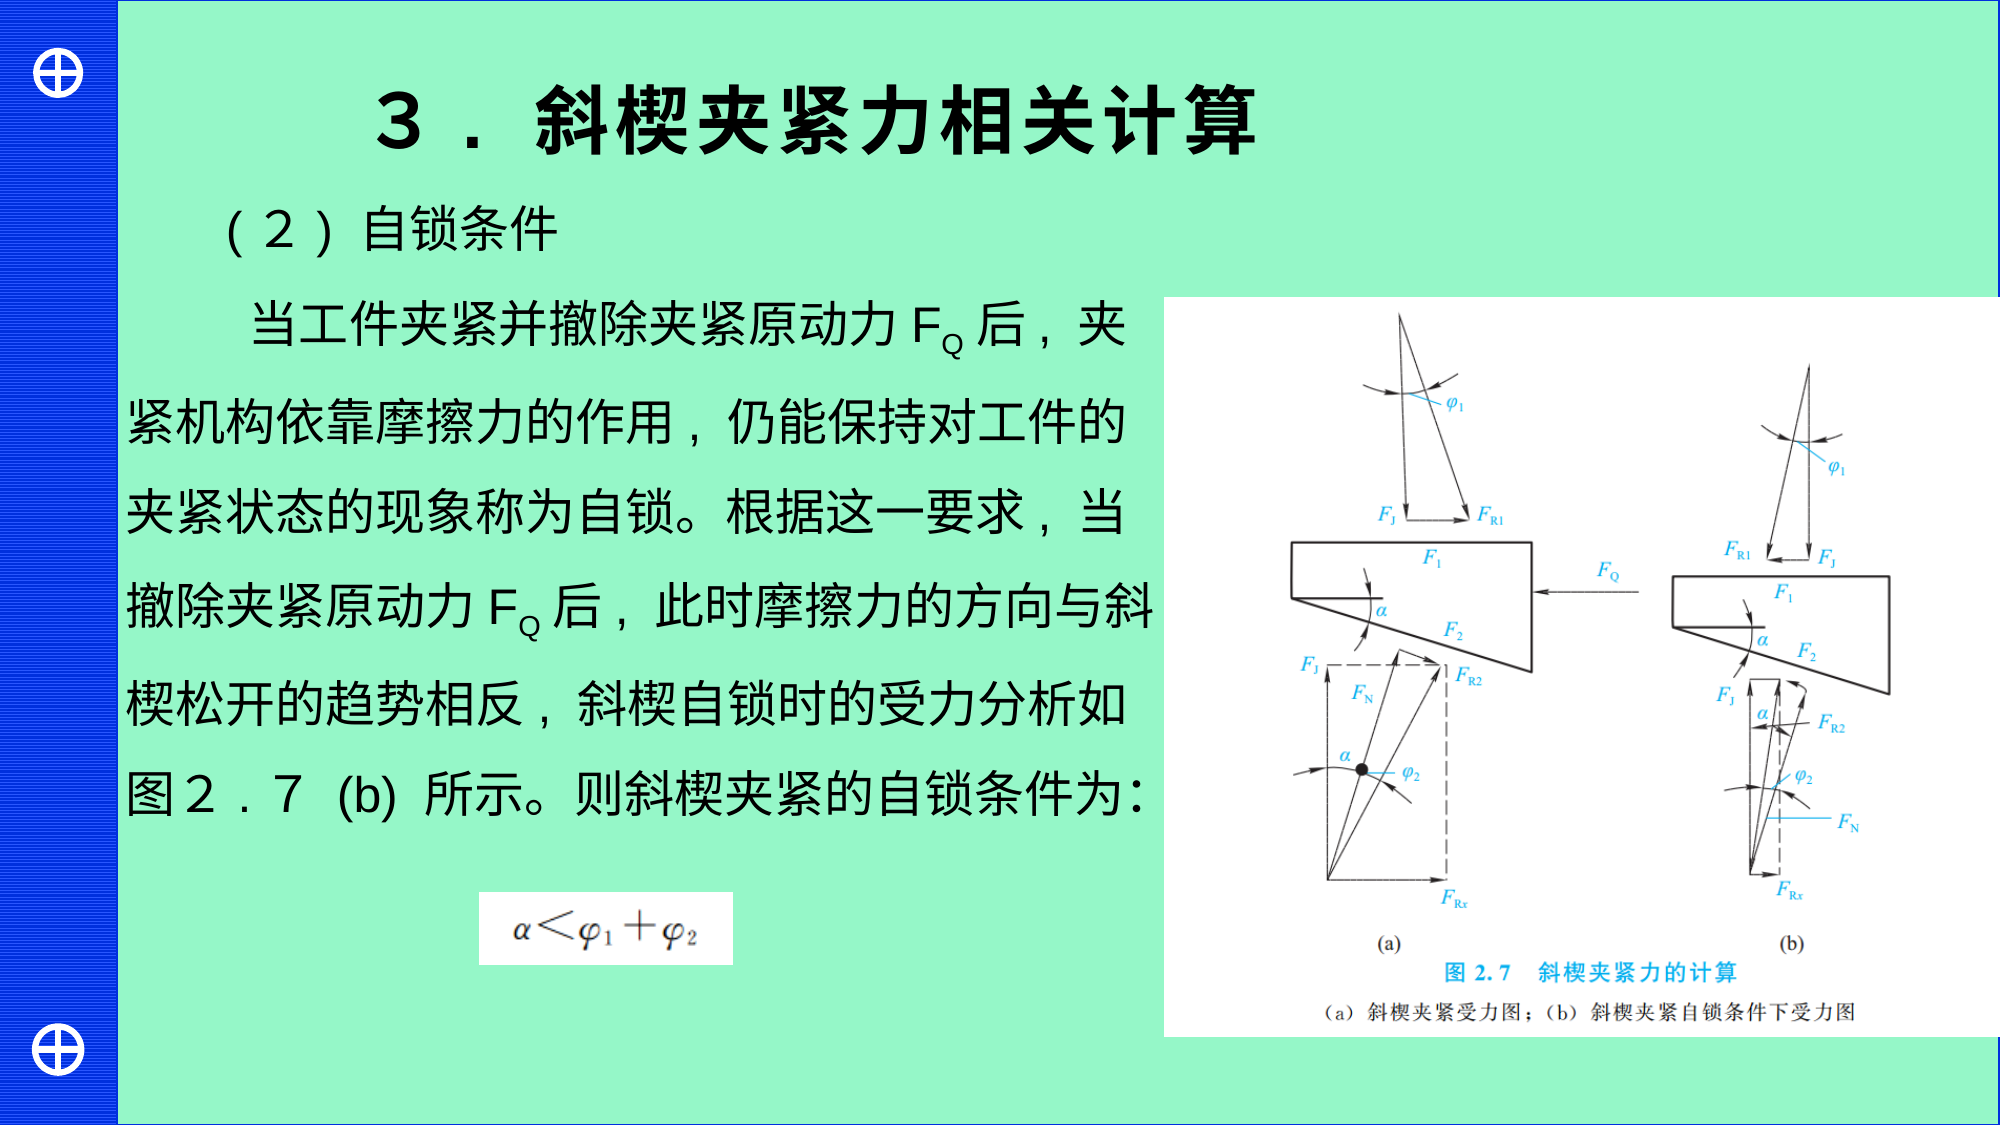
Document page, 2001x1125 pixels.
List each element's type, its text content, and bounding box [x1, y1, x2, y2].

picture [1164, 297, 2000, 1037]
text_box (２) 自锁条件 当工件夹紧并撤除夹紧原动力FQ后, 夹紧机构依靠摩擦力的作用, 仍能保持对工件的夹紧状态的现象称为自锁。根据这一要求, 当撤除夹紧原动力FQ后, 此时摩擦力的方向与斜楔松开的趋势相反, 斜楔自锁时的受力分析如图２.７ (b) 所示。则斜楔夹紧的自锁条件为： [111, 160, 1182, 640]
picture [479, 892, 733, 965]
text_box ３. 斜楔夹紧力相关计算 [144, 50, 1432, 172]
